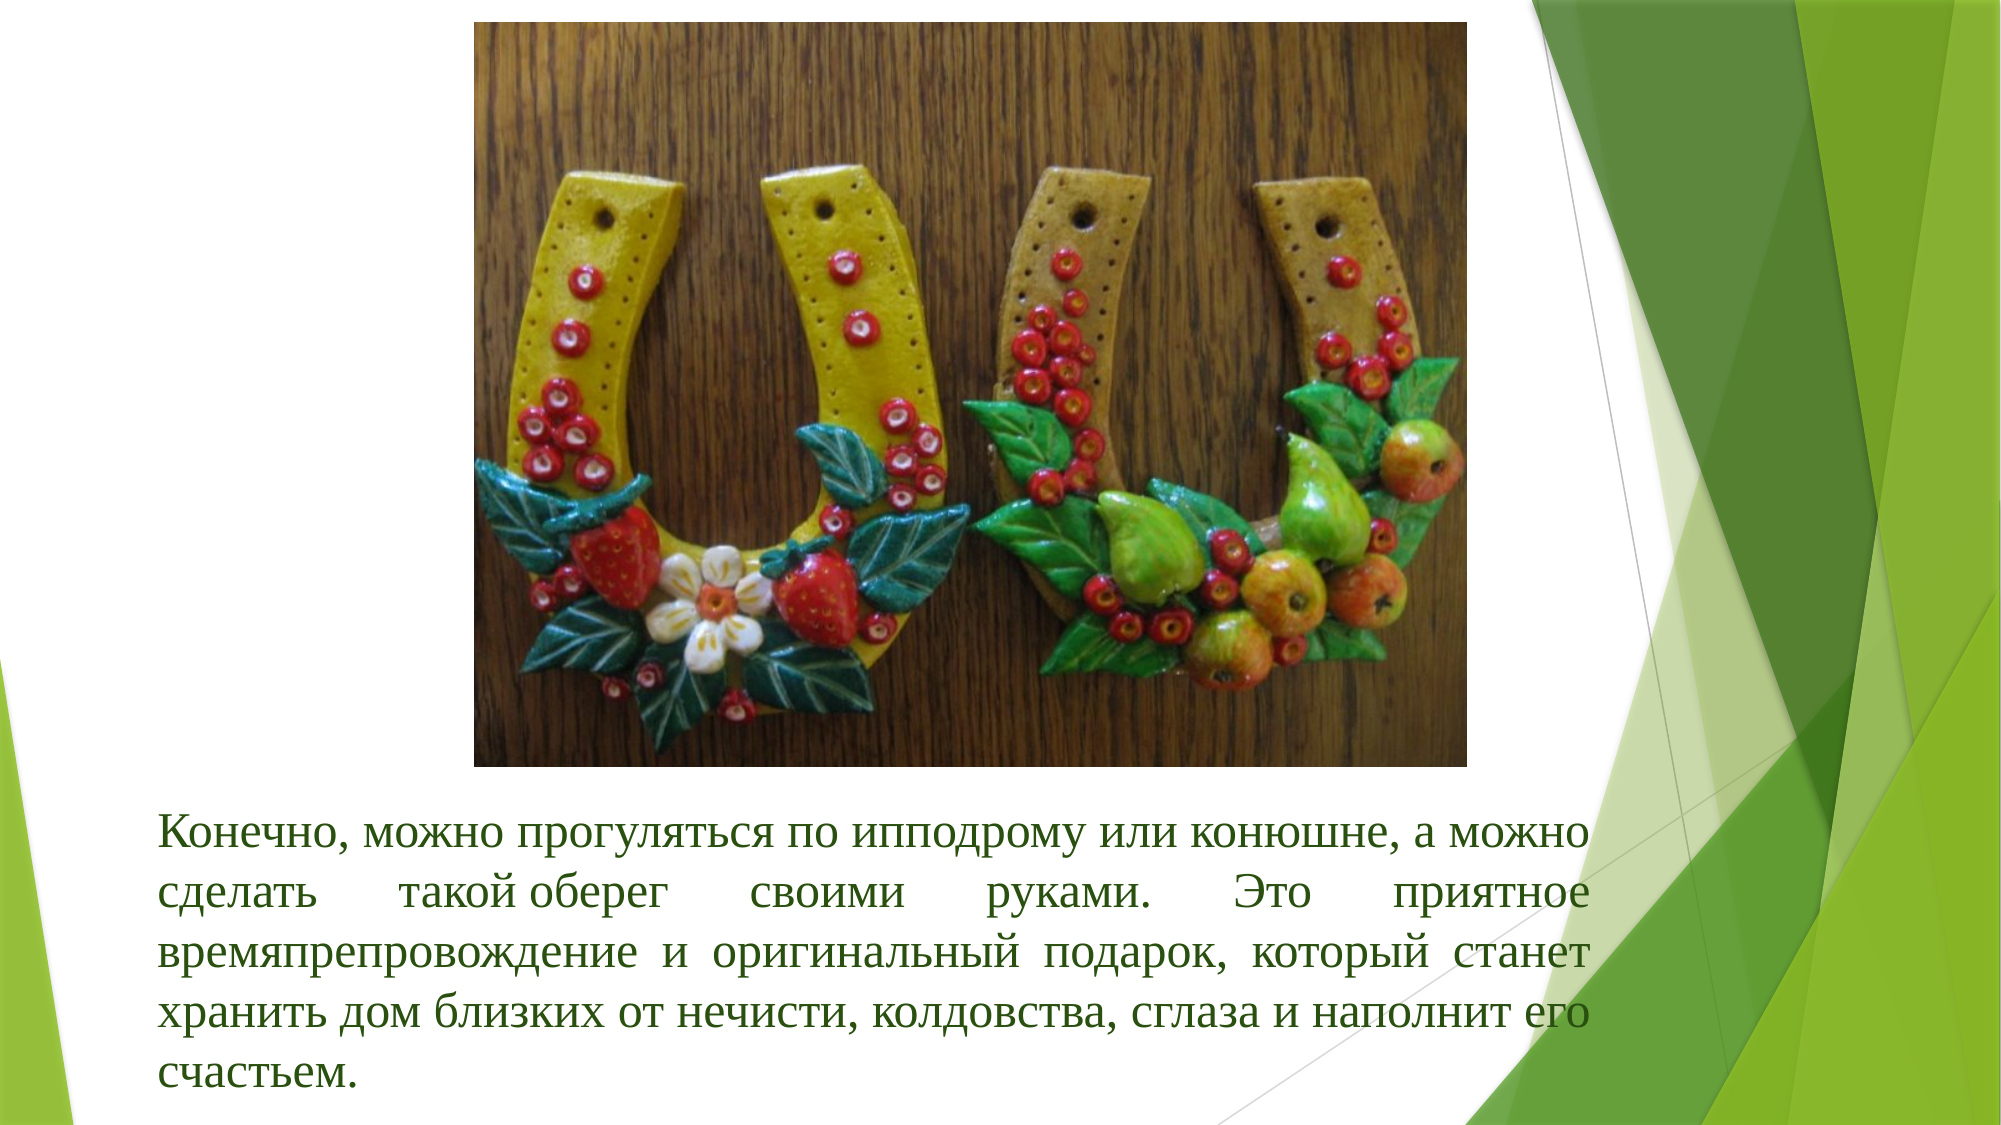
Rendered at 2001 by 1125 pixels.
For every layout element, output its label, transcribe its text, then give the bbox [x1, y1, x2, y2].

title Конечно, можно прогуляться по ипподрому или конюшне, а можно сделать такой оберег своими руками. Это приятное времяпрепровождение и оригинальный подарок, который станет хранить дом близких от нечисти, колдовства, сглаза и наполнит его счастьем. [142, 789, 1607, 1125]
picture [473, 22, 1467, 768]
